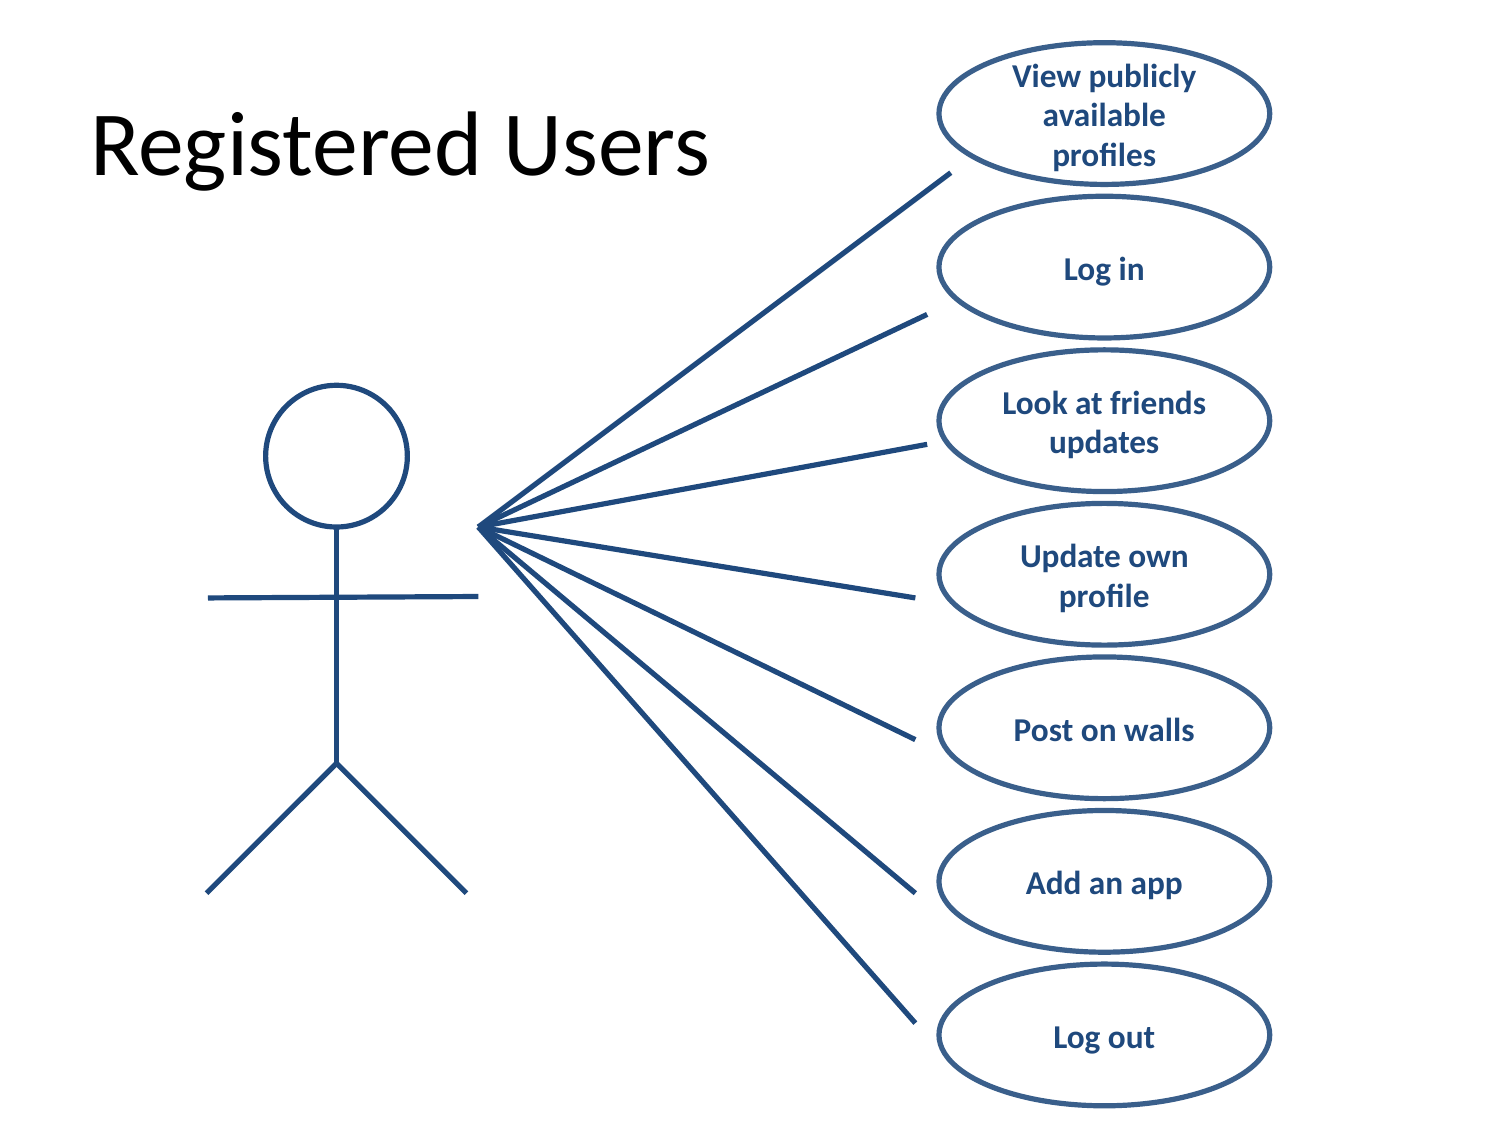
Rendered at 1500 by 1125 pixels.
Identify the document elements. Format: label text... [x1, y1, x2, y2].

text_box Post on walls [936, 654, 1272, 801]
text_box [478, 526, 916, 1024]
text_box View publicly available profiles [936, 40, 1272, 187]
text_box Look at friends updates [956, 347, 1272, 494]
text_box Log in [956, 194, 1272, 341]
text_box Log out [936, 961, 1272, 1108]
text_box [338, 762, 467, 894]
text_box [263, 383, 410, 530]
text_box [478, 444, 928, 528]
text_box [206, 762, 337, 894]
text_box Update own profile [936, 501, 1272, 648]
title Registered Users [75, 45, 1425, 233]
text_box Add an app [936, 808, 1272, 955]
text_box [478, 172, 951, 528]
